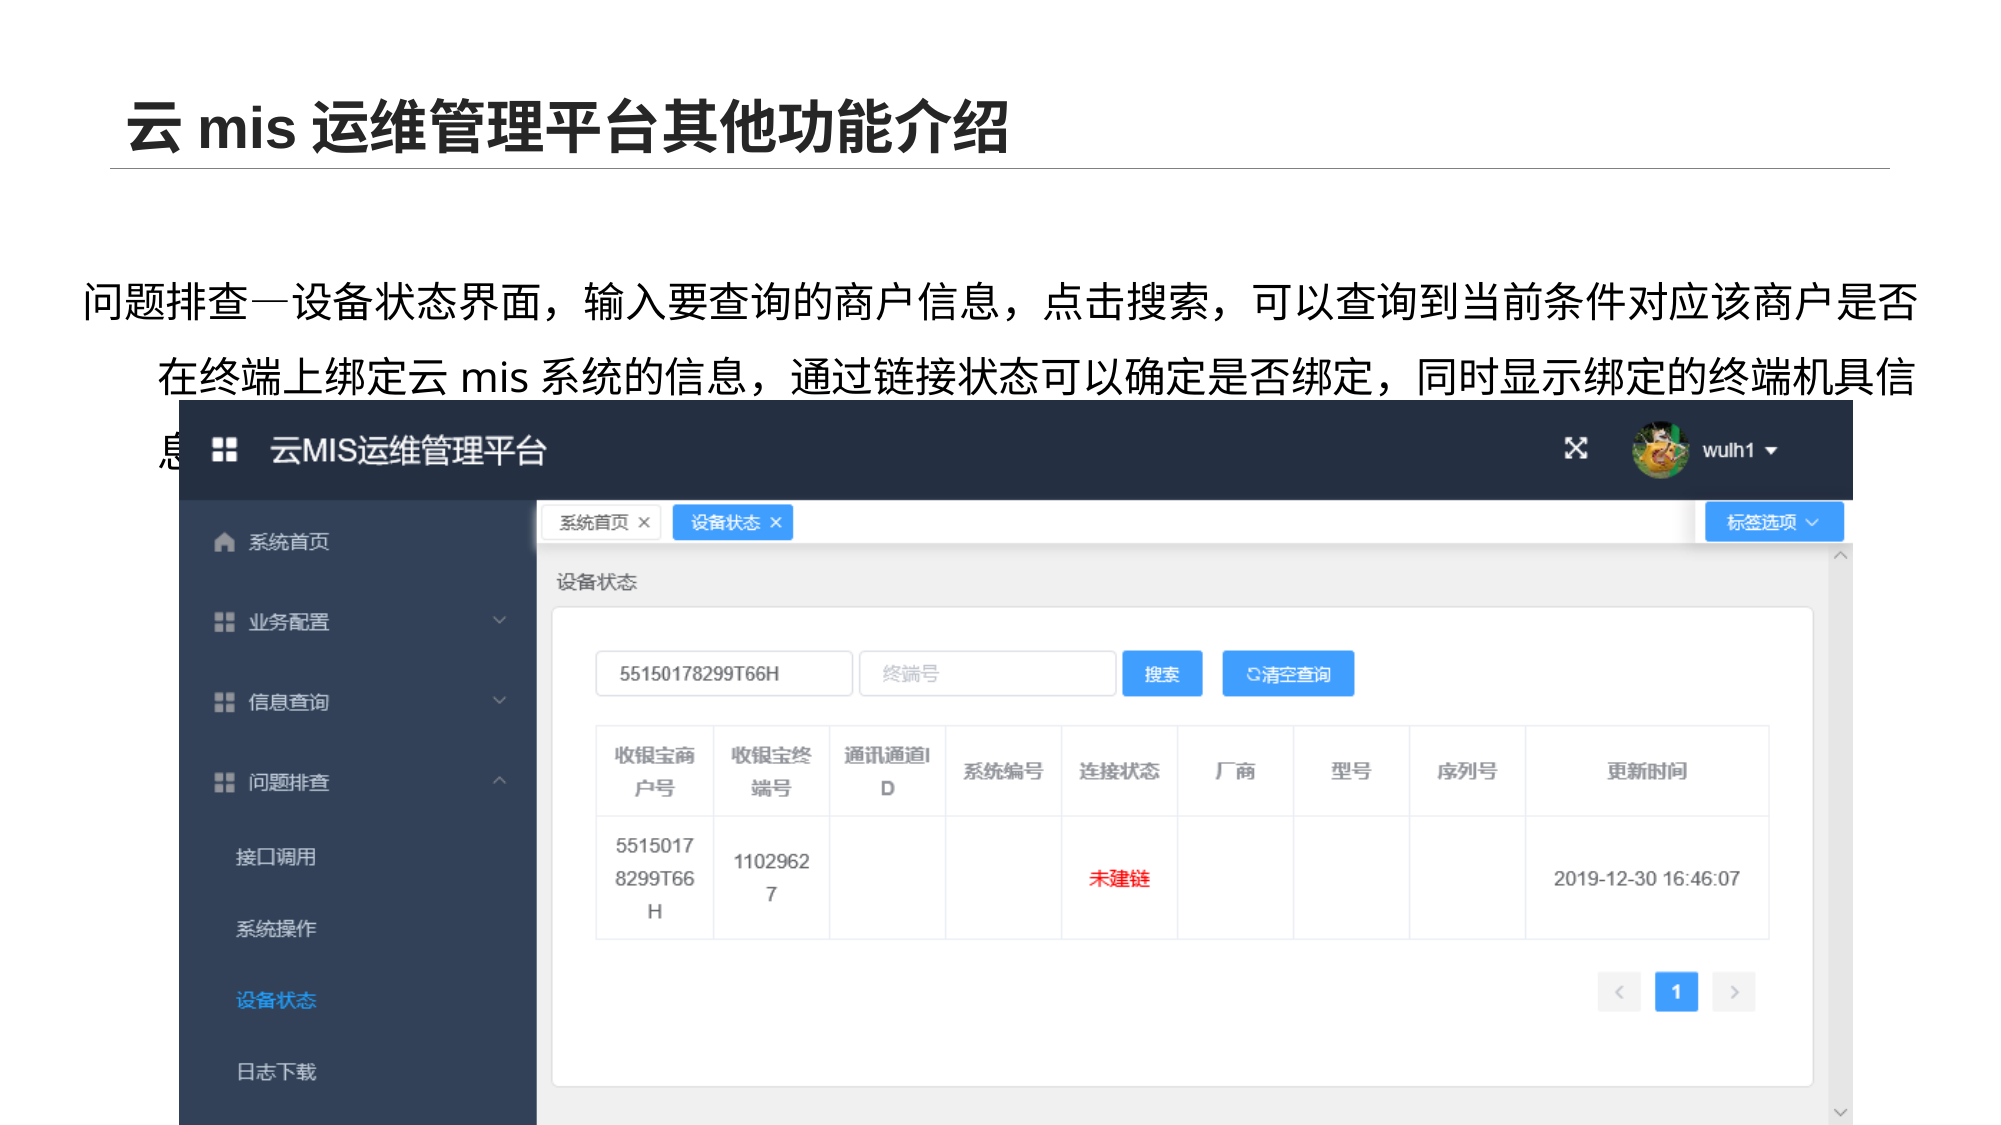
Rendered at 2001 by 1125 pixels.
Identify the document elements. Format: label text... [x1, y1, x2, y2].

text_box 问题排查—设备状态界面，输入要查询的商户信息，点击搜索，可以查询到当前条件对应该商户是否在终端上绑定云mis系统的信息，通过链接状态可以确定是否绑定，同时显示绑定的终端机具信息。 [67, 243, 1965, 483]
title 云mis运维管理平台其他功能介绍 [109, 0, 1890, 169]
picture [179, 400, 1853, 1125]
